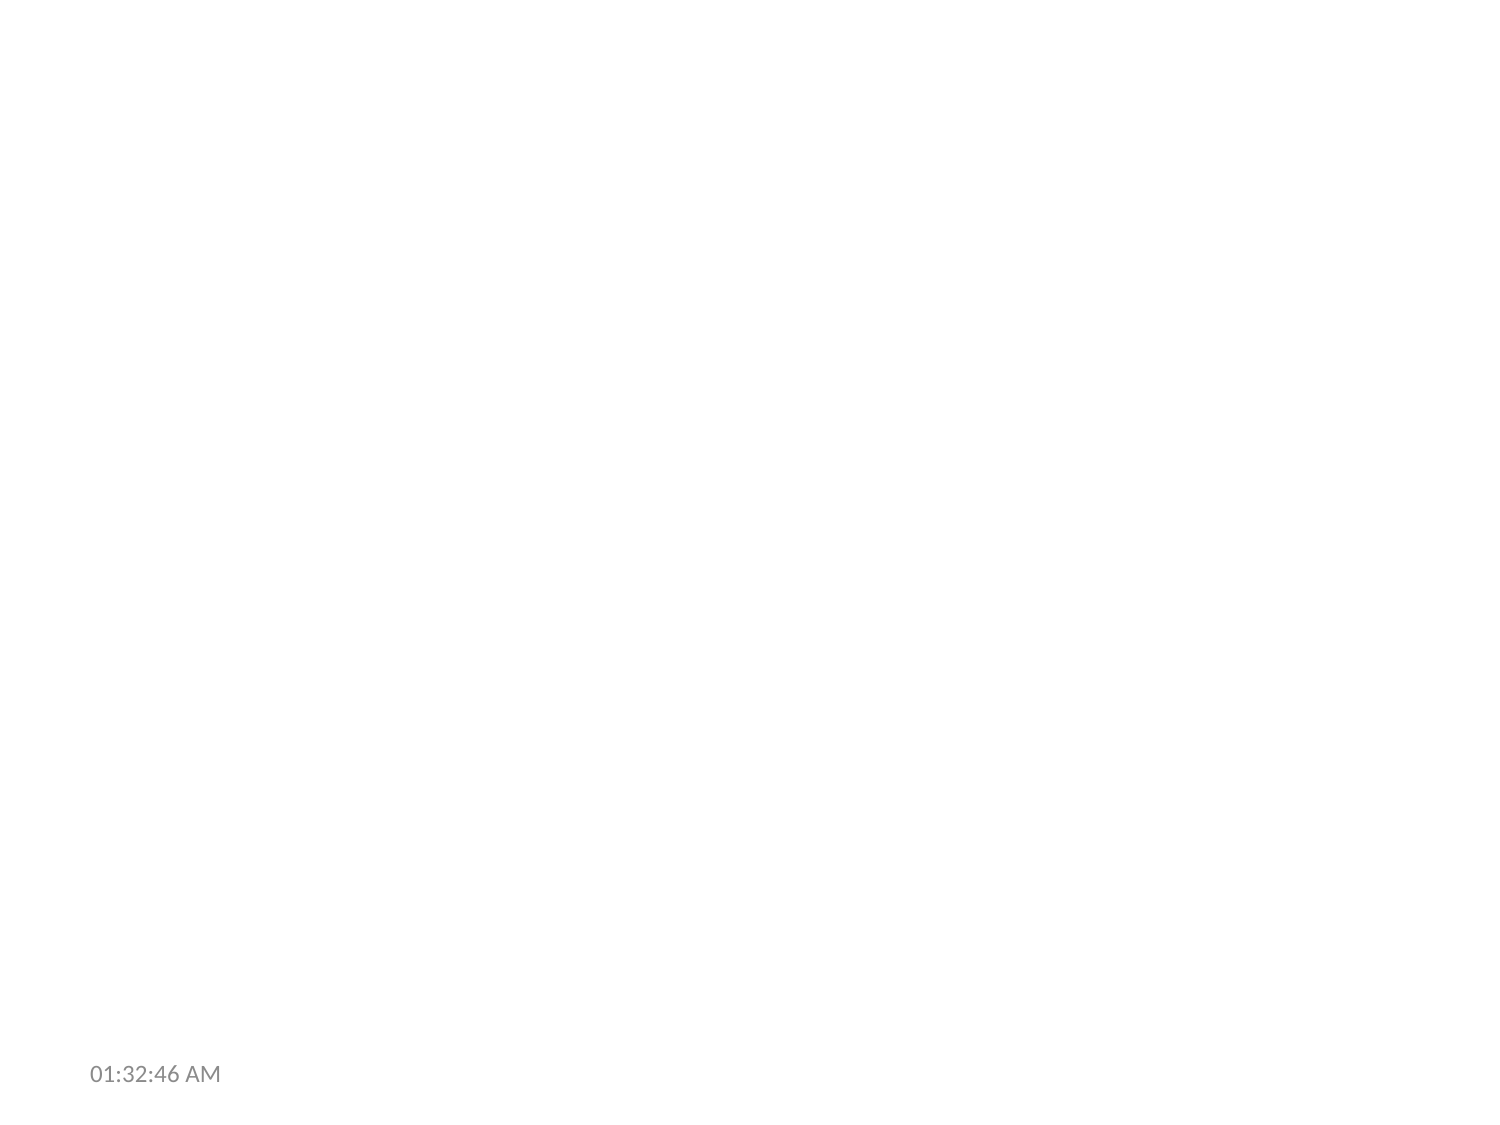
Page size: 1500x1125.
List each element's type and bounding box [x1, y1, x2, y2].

slide_number [75, 1042, 425, 1103]
